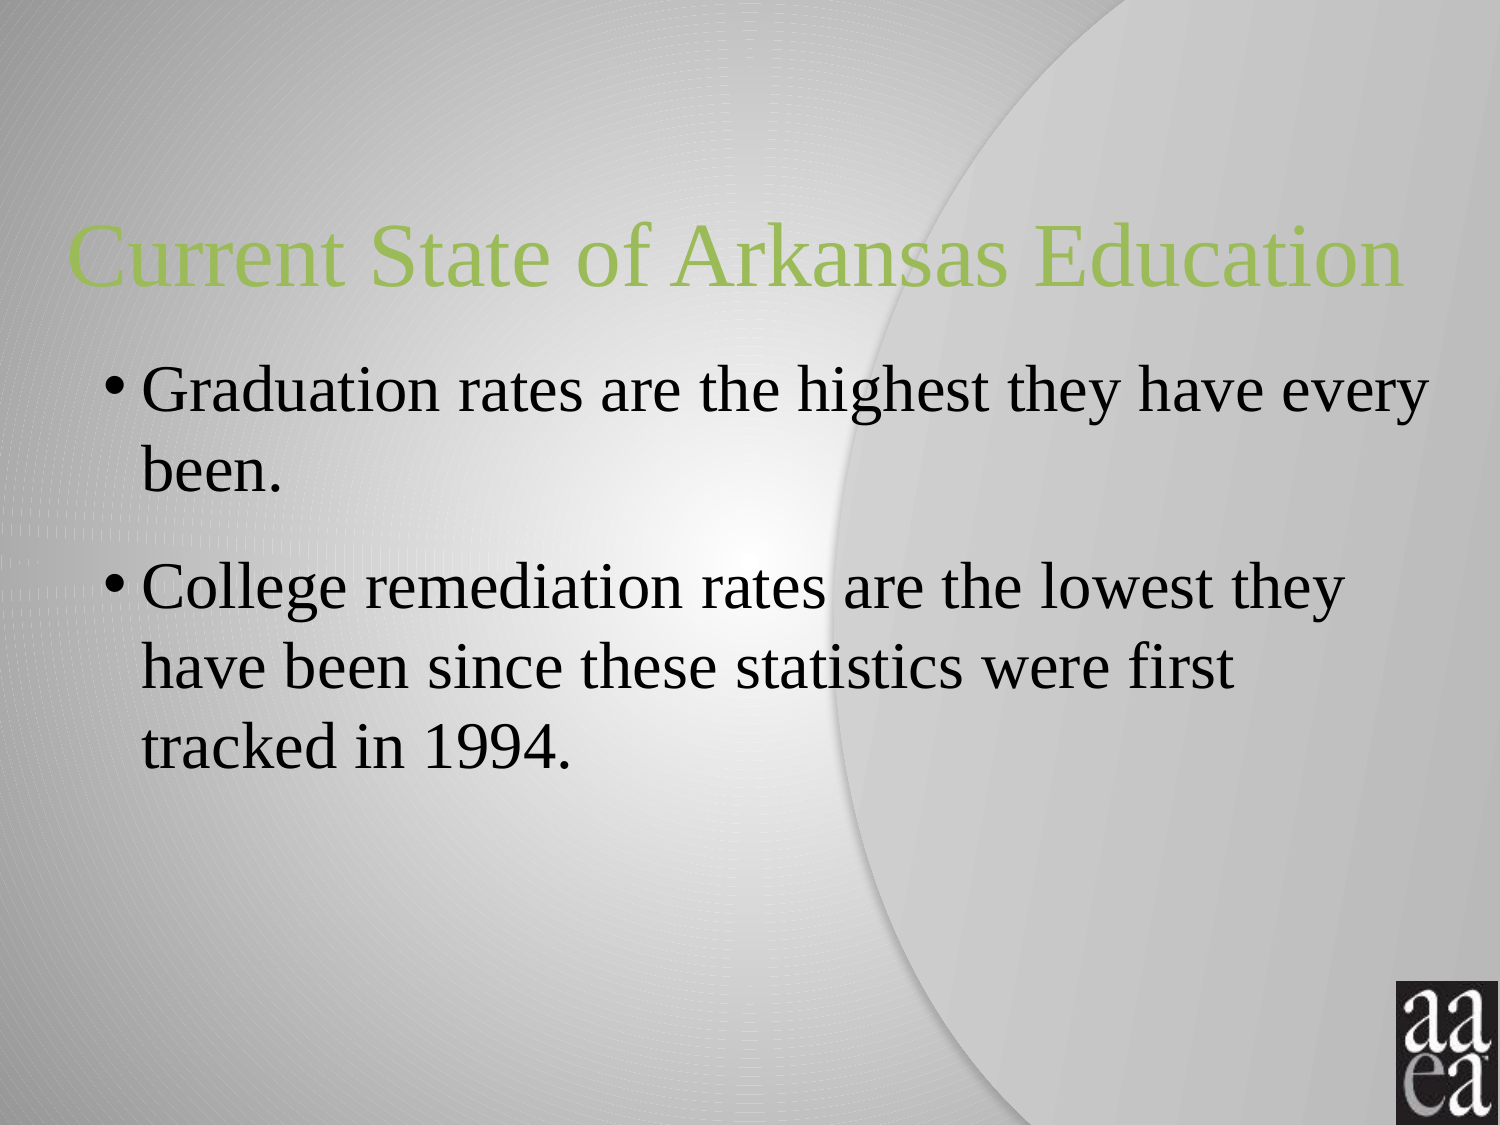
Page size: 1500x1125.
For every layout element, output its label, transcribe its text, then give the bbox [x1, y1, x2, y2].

list Graduation rates are the highest they have every been. College remediation rates are the lowest they have been since these statistics were first tracked in 1994. [51, 329, 1449, 943]
title Current State of Arkansas Education [51, 179, 1449, 308]
picture [1396, 981, 1498, 1125]
